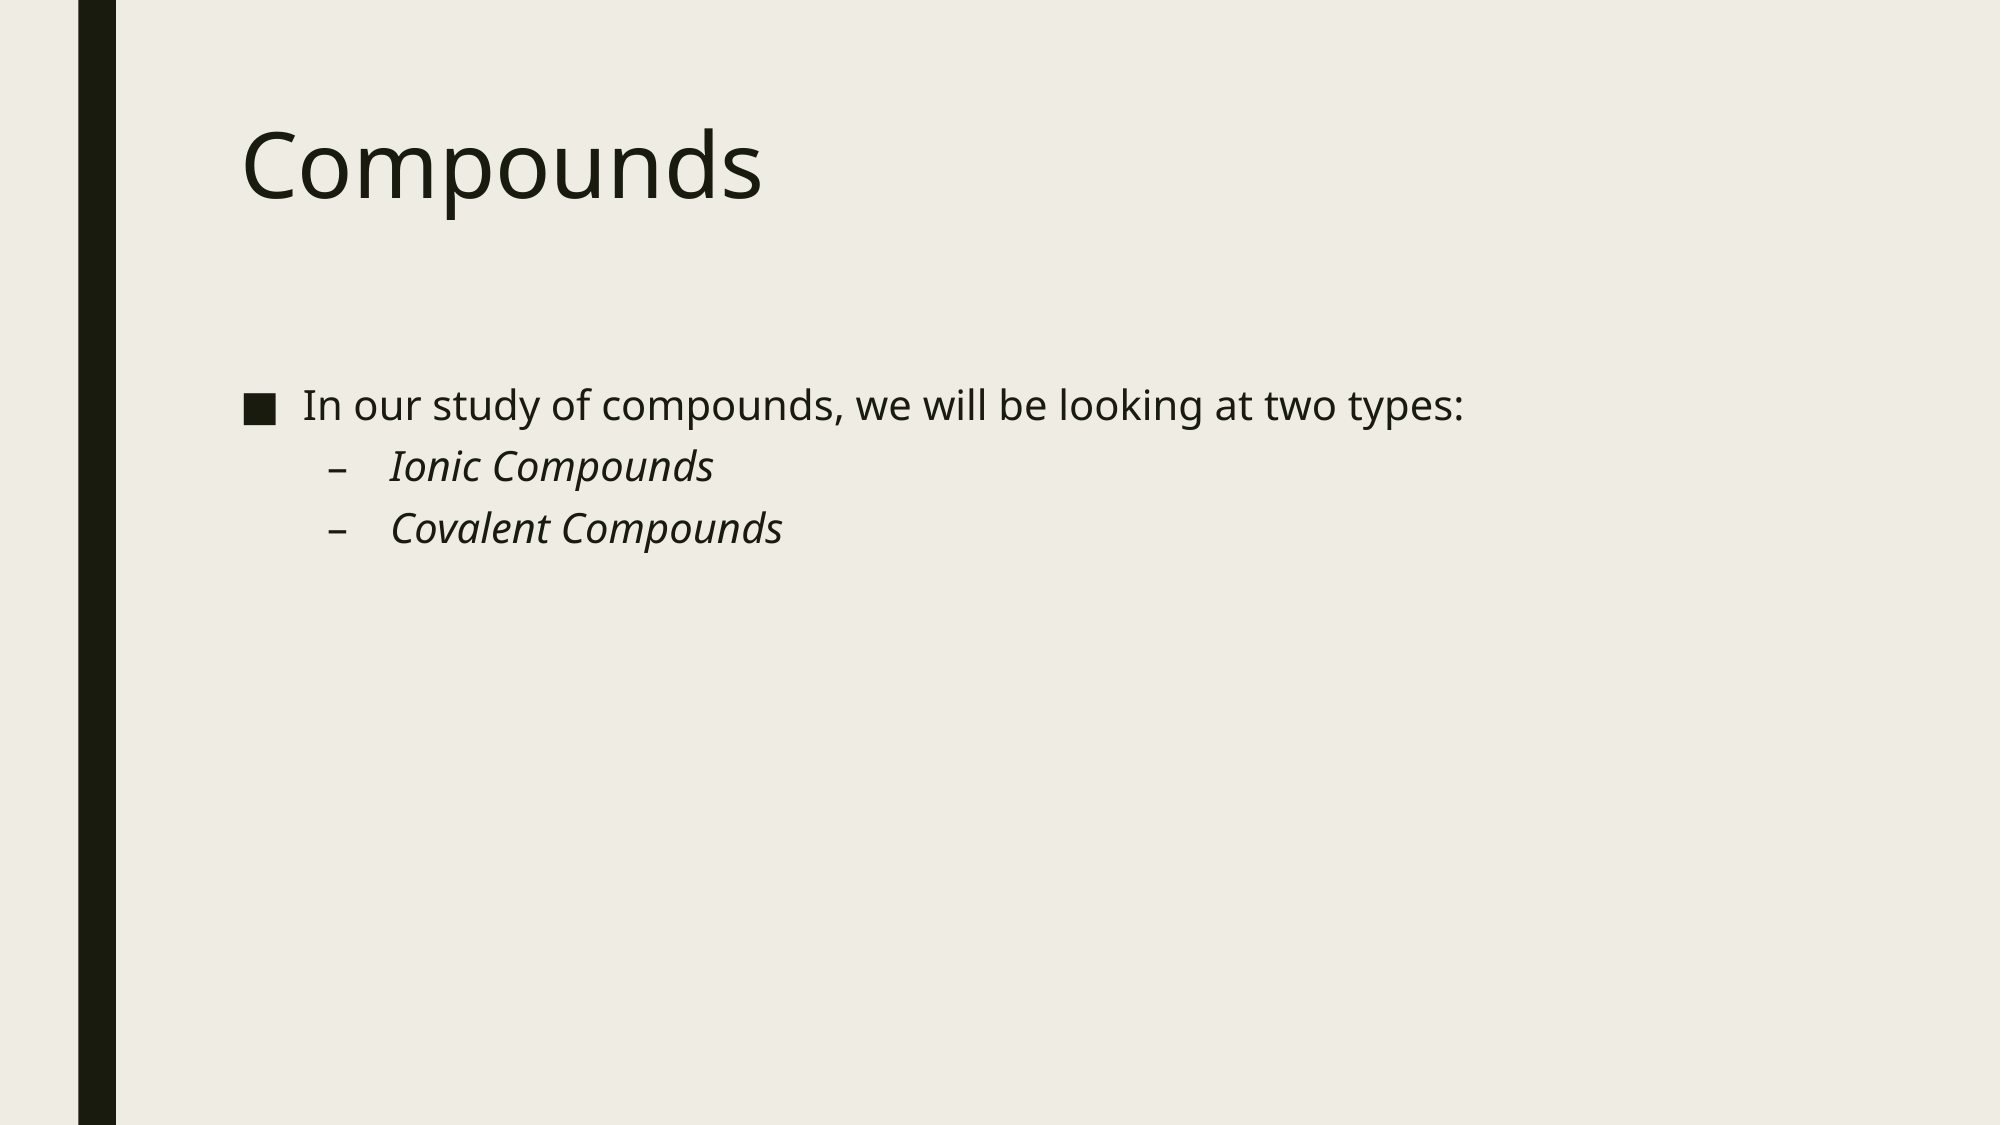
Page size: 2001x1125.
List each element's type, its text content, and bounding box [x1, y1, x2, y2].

title Compounds [225, 112, 1800, 357]
list In our study of compounds, we will be looking at two types: Ionic Compounds Covalent Compounds [225, 375, 1800, 963]
